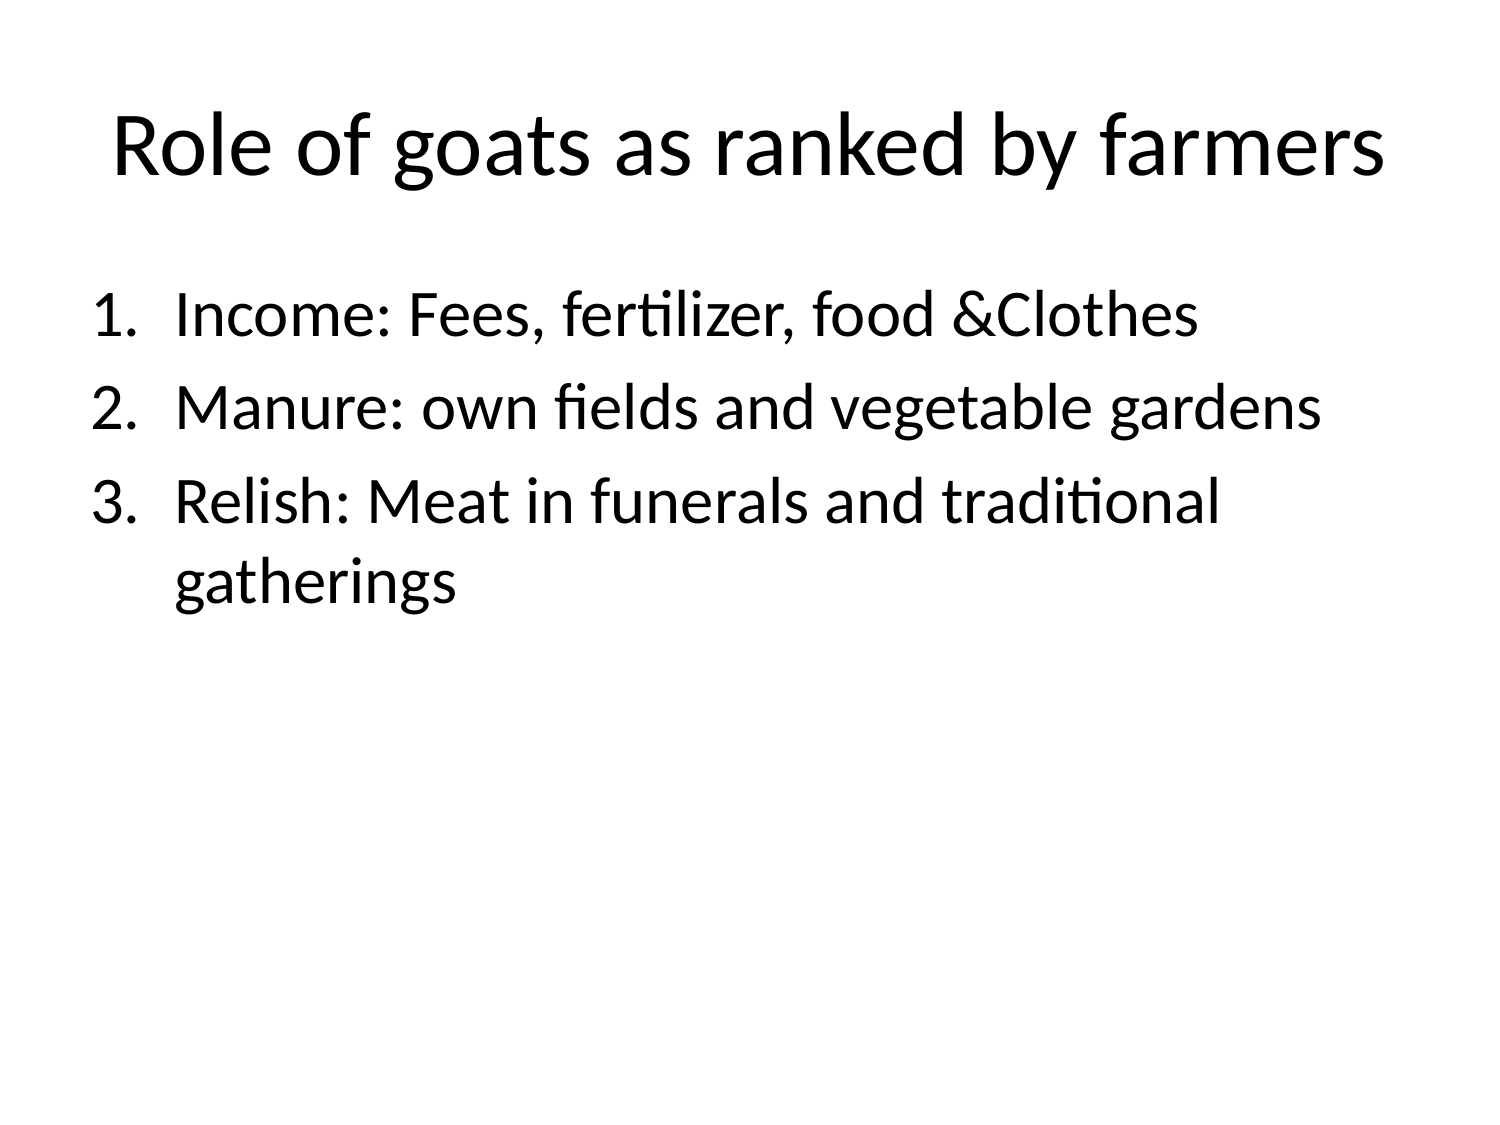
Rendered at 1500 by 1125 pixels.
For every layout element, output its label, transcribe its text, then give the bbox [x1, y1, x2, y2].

list Income: Fees, fertilizer, food &Clothes Manure: own fields and vegetable gardens Relish: Meat in funerals and traditional gatherings [75, 262, 1425, 1005]
title Role of goats as ranked by farmers [75, 45, 1425, 233]
